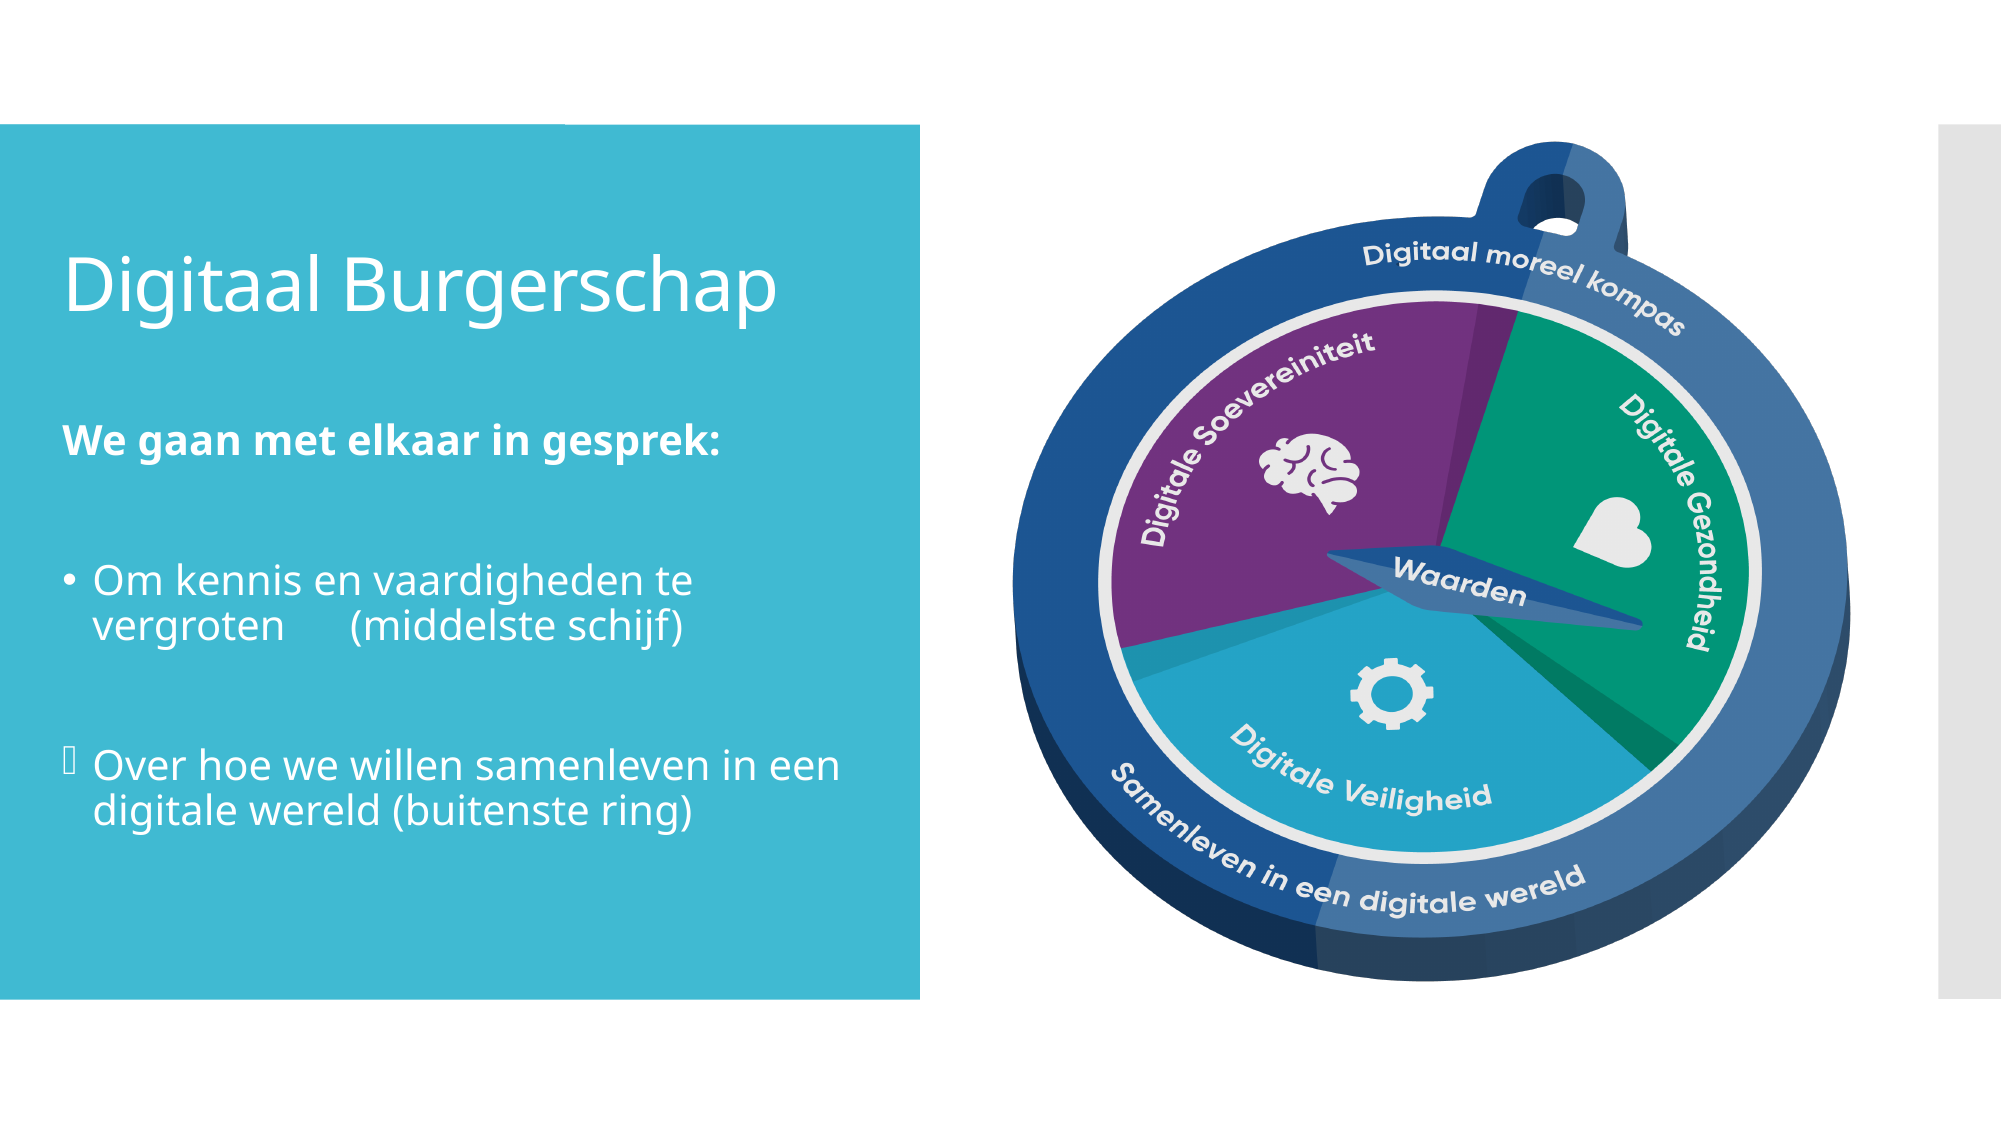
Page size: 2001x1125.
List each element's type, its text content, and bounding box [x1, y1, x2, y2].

title Digitaal Burgerschap [47, 184, 868, 391]
text_box [0, 124, 921, 1000]
list We gaan met elkaar in gesprek: Om kennis en vaardigheden te vergroten (middelste schijf) Over hoe we willen samenleven in een digitale wereld (buitenste ring) [47, 411, 868, 949]
picture [997, 124, 1858, 1000]
